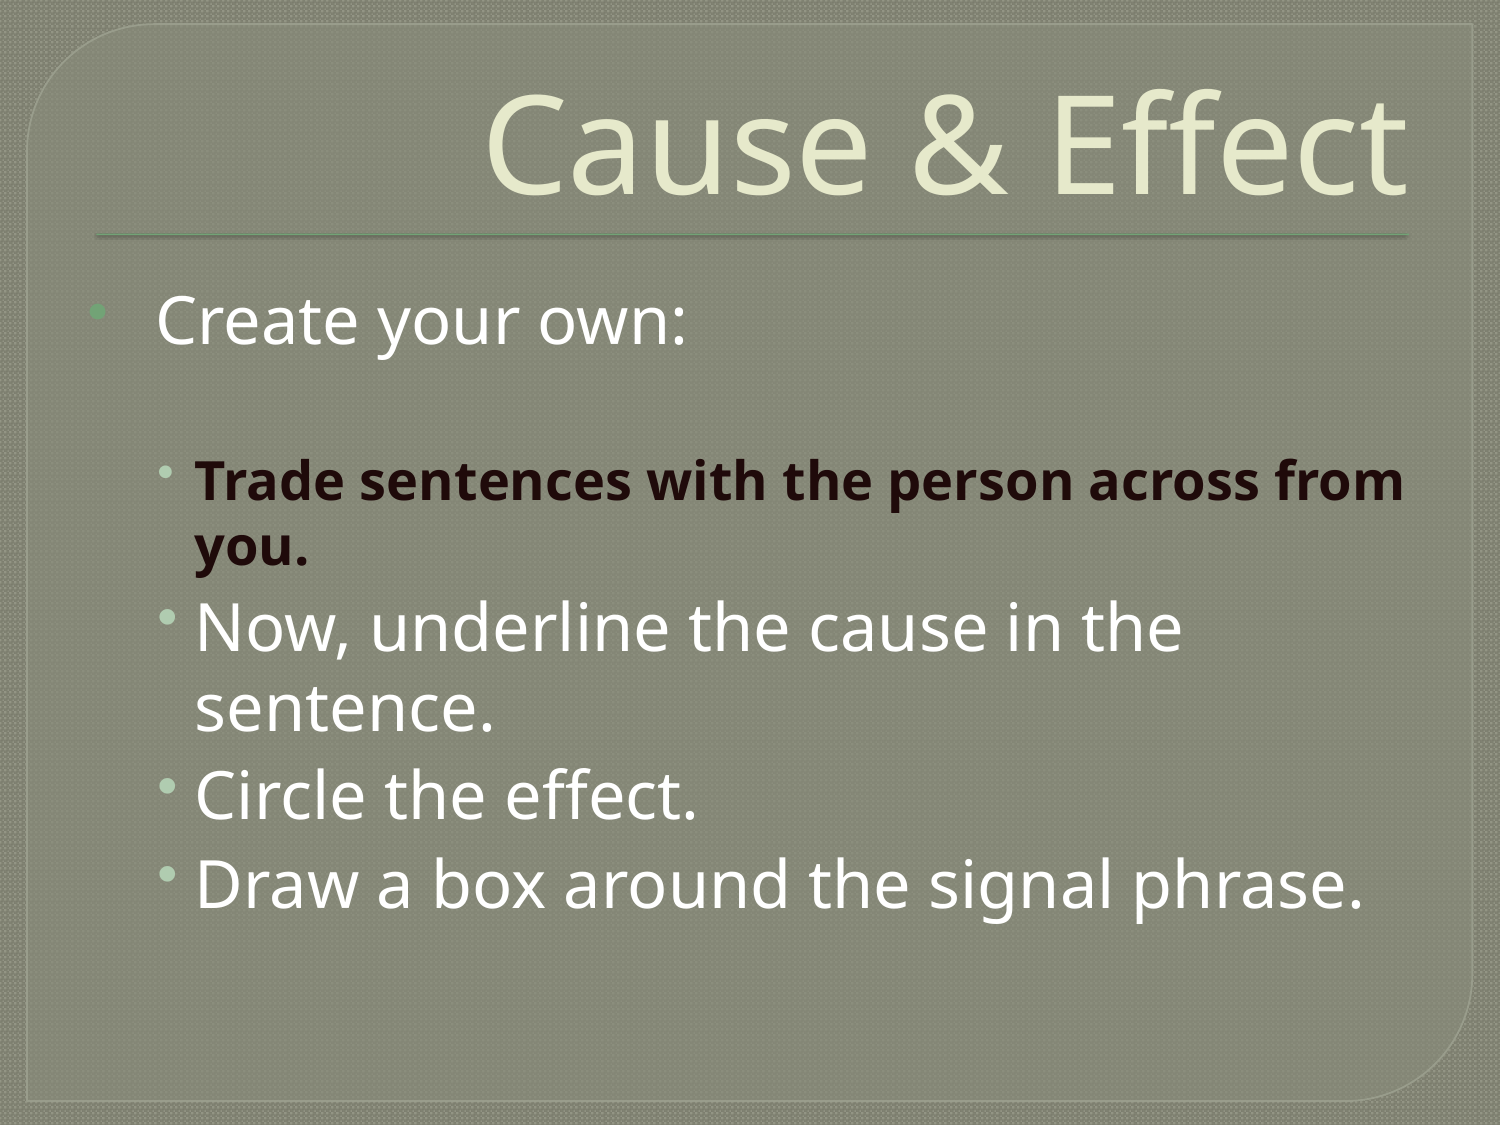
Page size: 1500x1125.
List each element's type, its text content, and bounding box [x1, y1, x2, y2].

title Cause & Effect [75, 41, 1425, 230]
list Create your own: Trade sentences with the person across from you. Now, underline the cause in the sentence. Circle the effect. Draw a box around the signal phrase. [75, 270, 1425, 1013]
